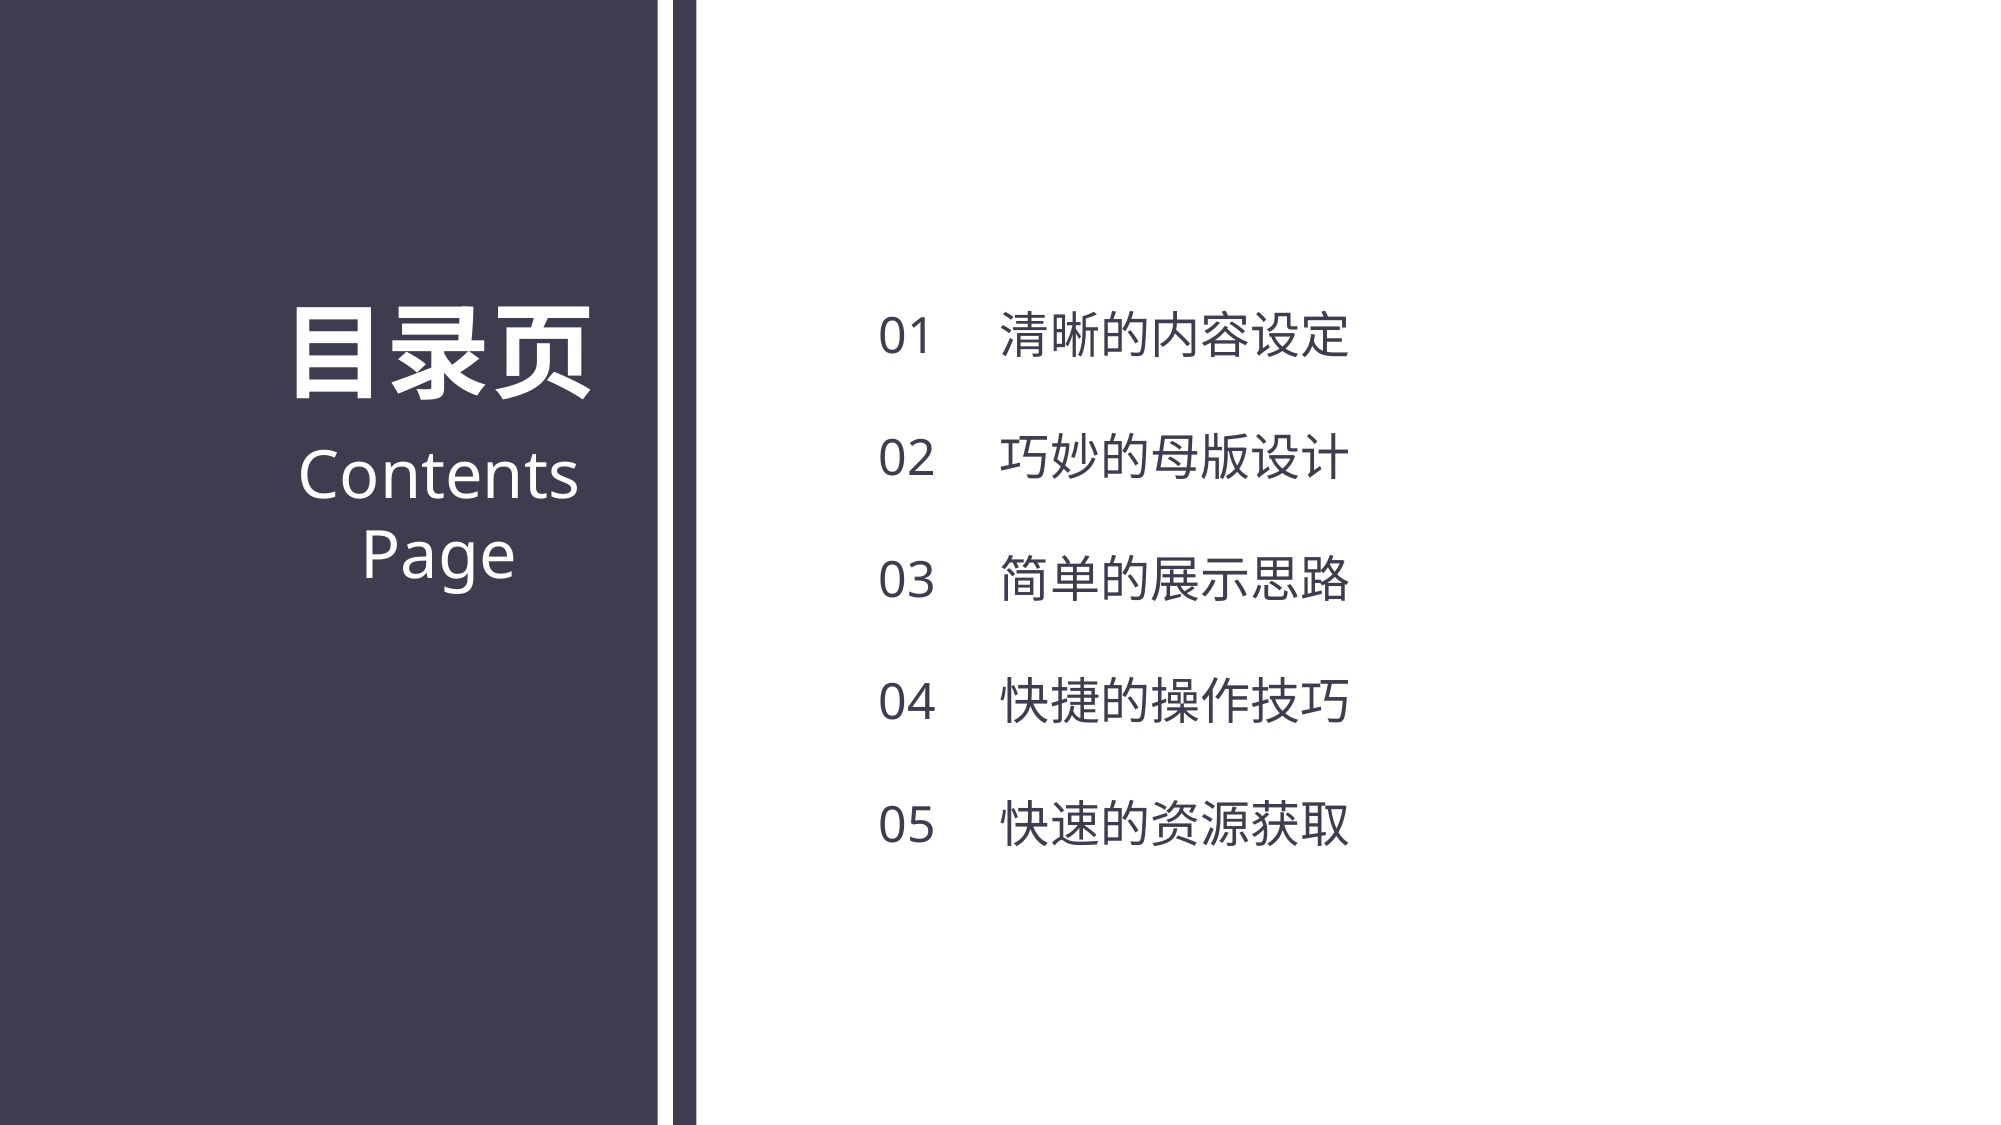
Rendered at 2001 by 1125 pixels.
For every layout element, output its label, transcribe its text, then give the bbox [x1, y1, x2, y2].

text_box 03 简单的展示思路 [878, 547, 1508, 608]
text_box 05 快速的资源获取 [878, 791, 1508, 853]
text_box [657, 0, 673, 1125]
text_box 02 巧妙的母版设计 [878, 425, 1508, 486]
text_box [696, 0, 2000, 1125]
text_box 04 快捷的操作技巧 [878, 669, 1508, 730]
text_box 01 清晰的内容设定 [878, 303, 1508, 364]
text_box 目录页 [244, 278, 634, 419]
text_box Contents Page [244, 424, 634, 599]
